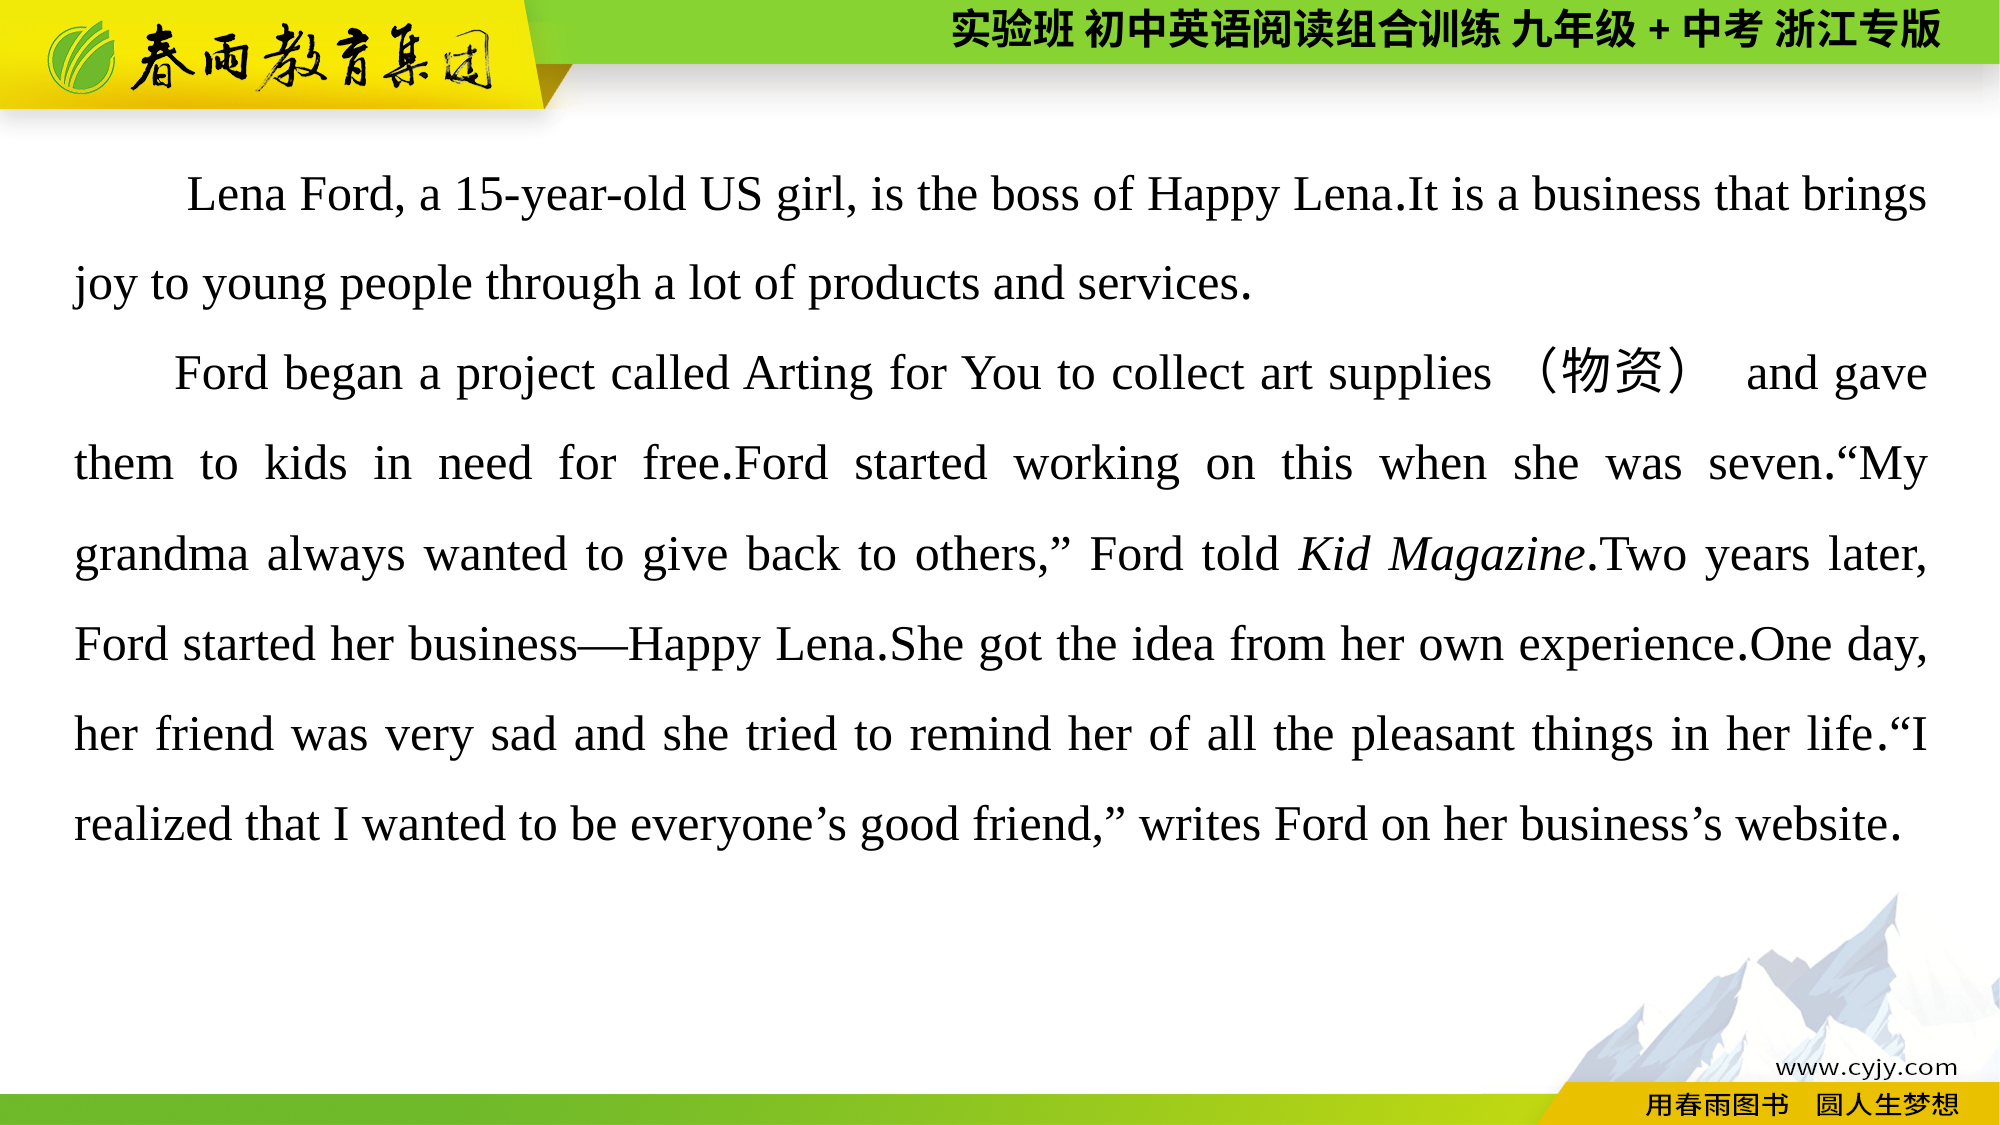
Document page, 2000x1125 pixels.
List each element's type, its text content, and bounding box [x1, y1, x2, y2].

picture [0, 0, 2000, 1125]
list Lena Ford, a 15-year-old US girl, is the boss of Happy Lena.It is a business that brings joy to young people through a lot of products and services. Ford began a project called Arting for You to collect art supplies（物资） and gave them to kids in need for free.Ford started working on this when she was seven.“My grandma always wanted to give back to others,” Ford told Kid Magazine.Two years later, Ford started her business—Happy Lena.She got the idea from her own experience.One day, her friend was very sad and she tried to remind her of all the pleasant things in her life.“I realized that I wanted to be everyone’s good friend,” writes Ford on her business’s website. [59, 122, 1944, 944]
